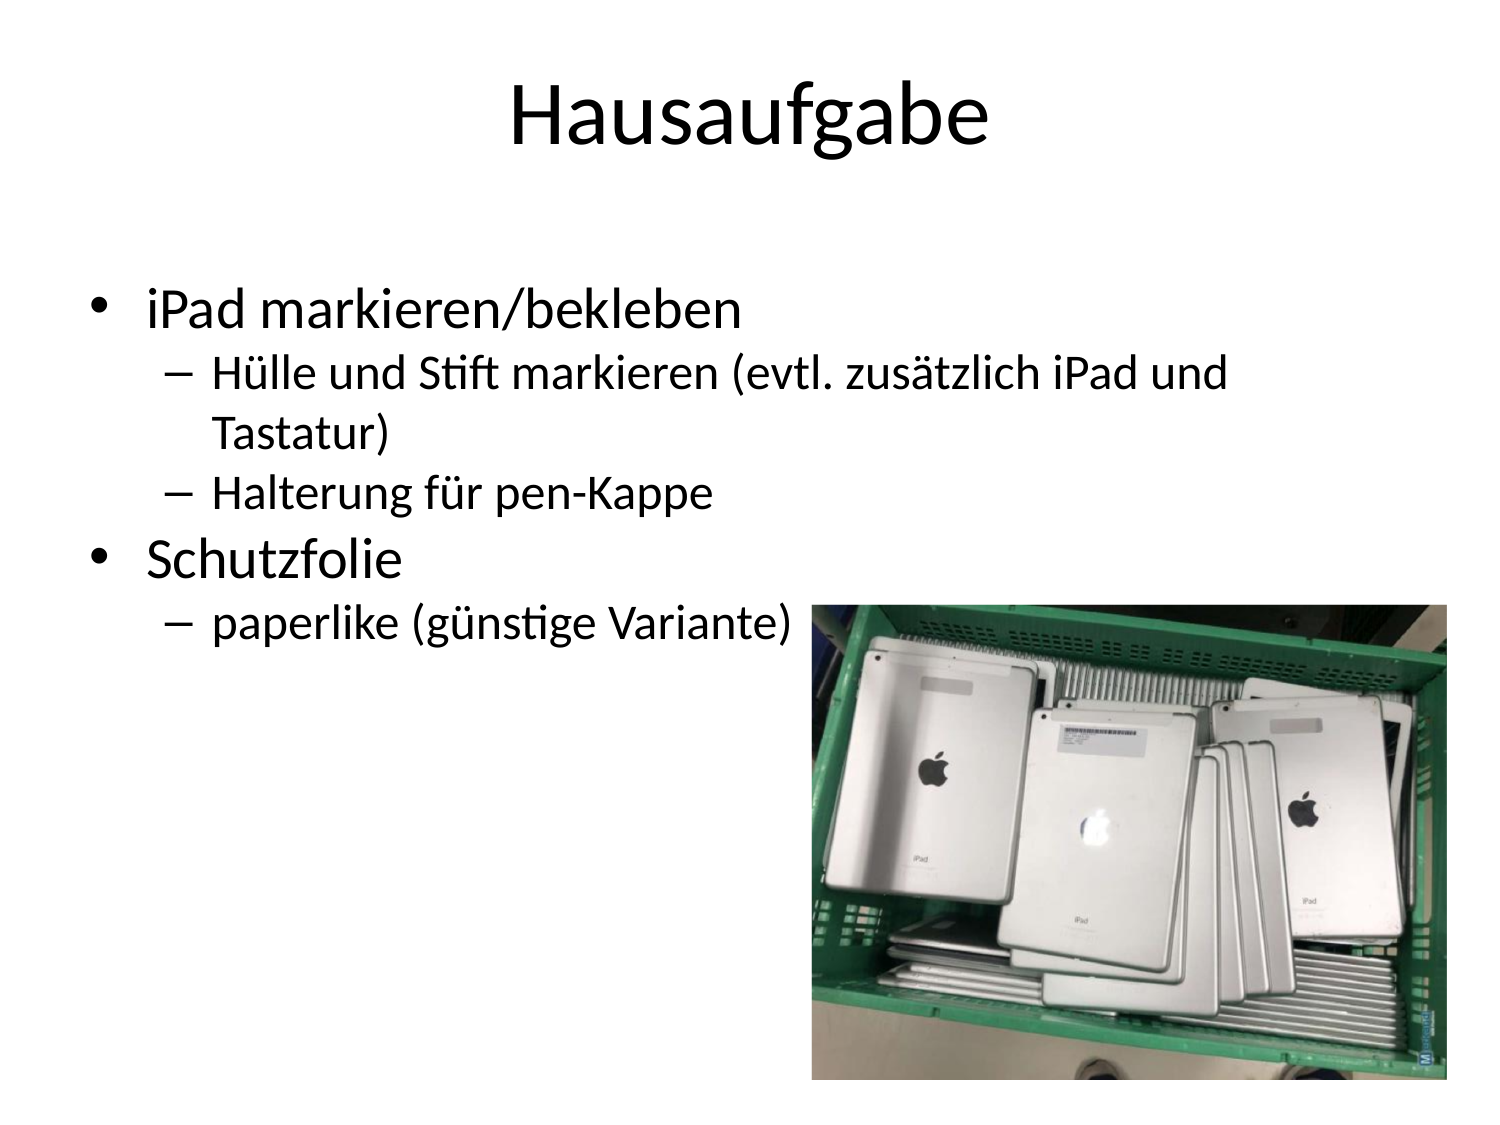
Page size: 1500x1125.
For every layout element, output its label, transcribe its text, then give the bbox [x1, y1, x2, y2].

picture [812, 524, 1446, 1125]
title Hausaufgabe [75, 45, 1425, 233]
list iPad markieren/bekleben Hülle und Stift markieren (evtl. zusätzlich iPad und Tastatur) Halterung für pen-Kappe Schutzfolie paperlike (günstige Variante) [75, 262, 1250, 1005]
